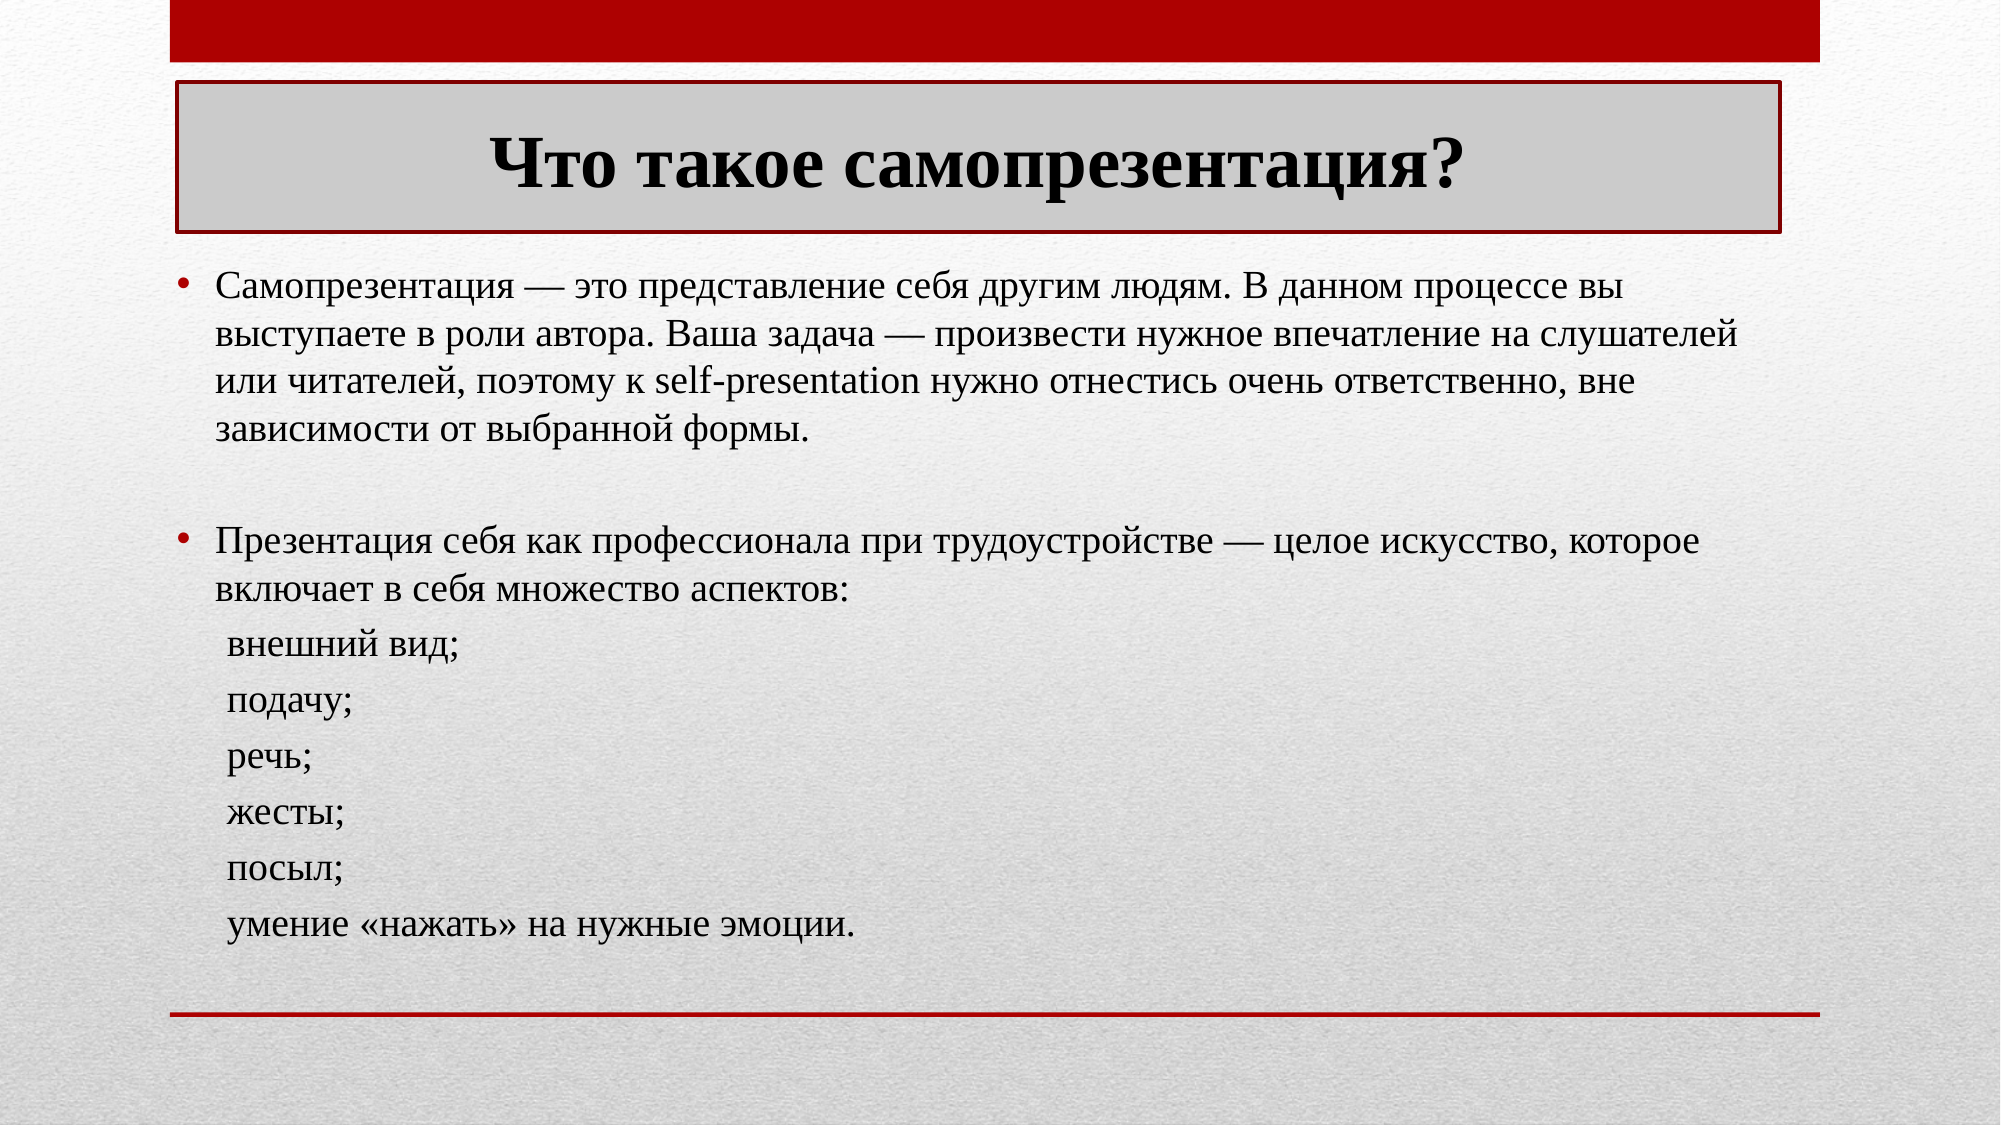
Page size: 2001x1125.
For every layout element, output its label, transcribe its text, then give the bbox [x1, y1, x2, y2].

text_box Что такое самопрезентация? [175, 80, 1782, 234]
list Самопрезентация — это представление себя другим людям. В данном процессе вы выступаете в роли автора. Ваша задача — произвести нужное впечатление на слушателей или читателей, поэтому к self-presentation нужно отнестись очень ответственно, вне зависимости от выбранной формы. Презентация себя как профессионала при трудоустройстве — целое искусство, которое включает в себя множество аспектов: внешний вид; подачу; речь; жесты; посыл; умение «нажать» на нужные эмоции. [161, 250, 1812, 959]
